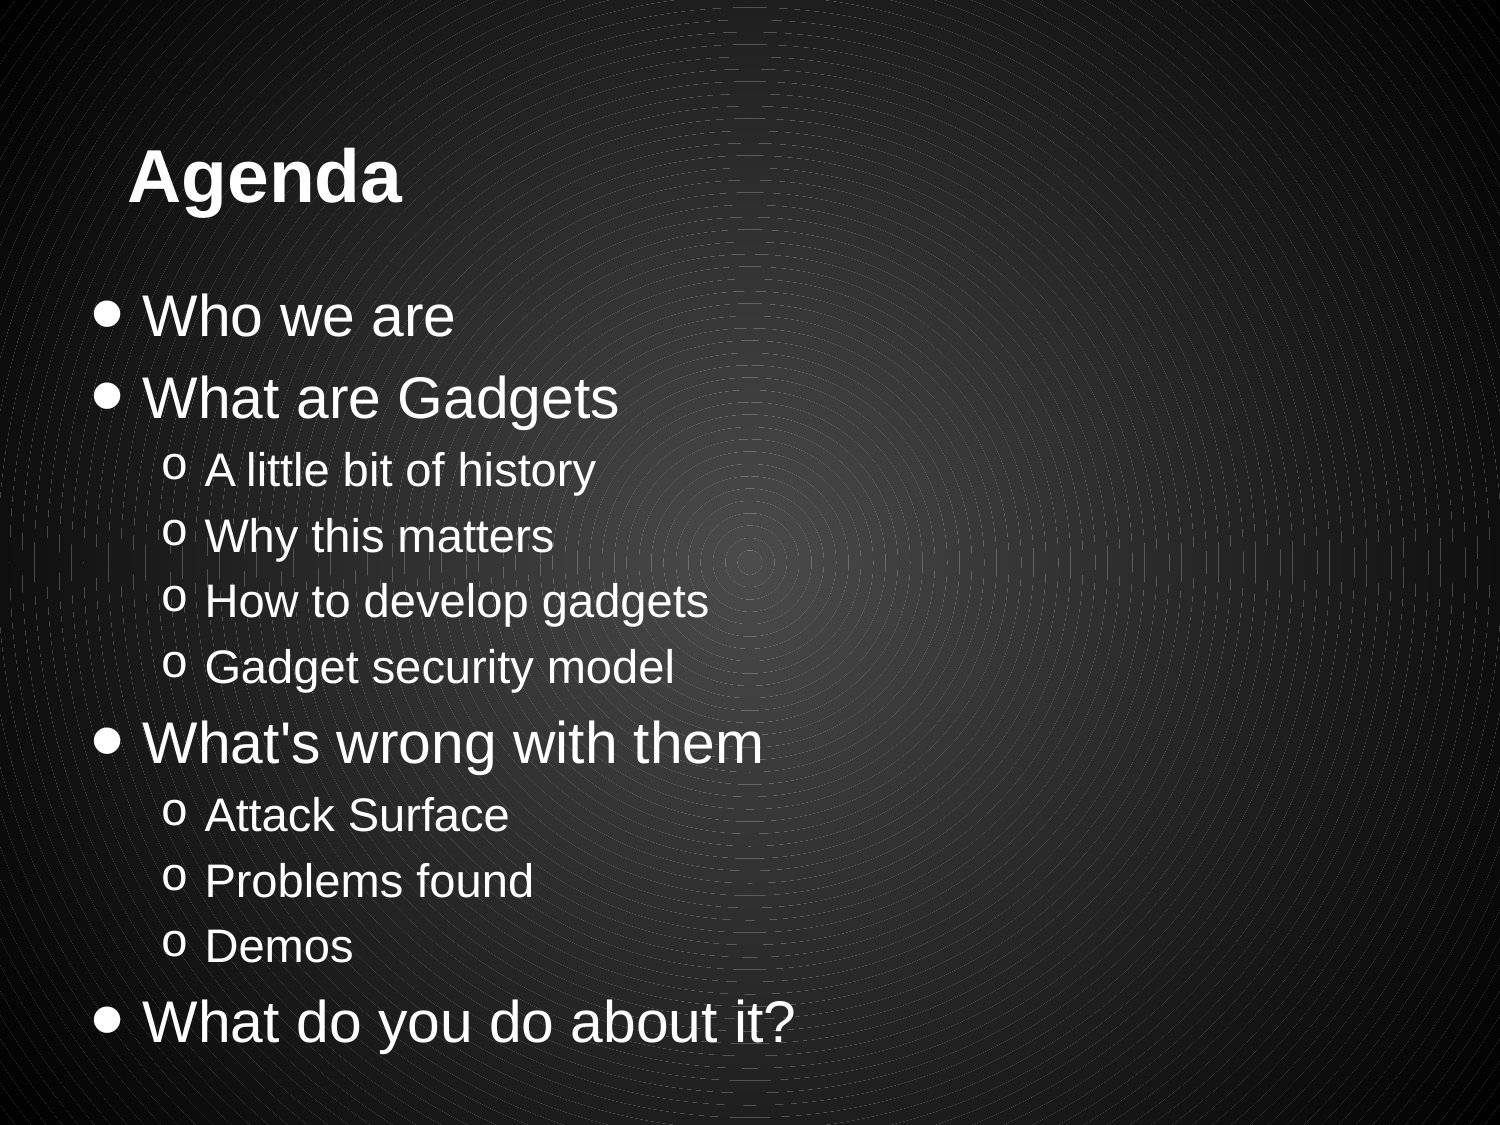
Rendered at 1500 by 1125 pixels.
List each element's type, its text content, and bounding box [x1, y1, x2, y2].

list Who we are What are Gadgets A little bit of history Why this matters How to develop gadgets Gadget security model What's wrong with them Attack Surface Problems found Demos What do you do about it? [75, 262, 1425, 1078]
title Agenda [75, 45, 1425, 233]
